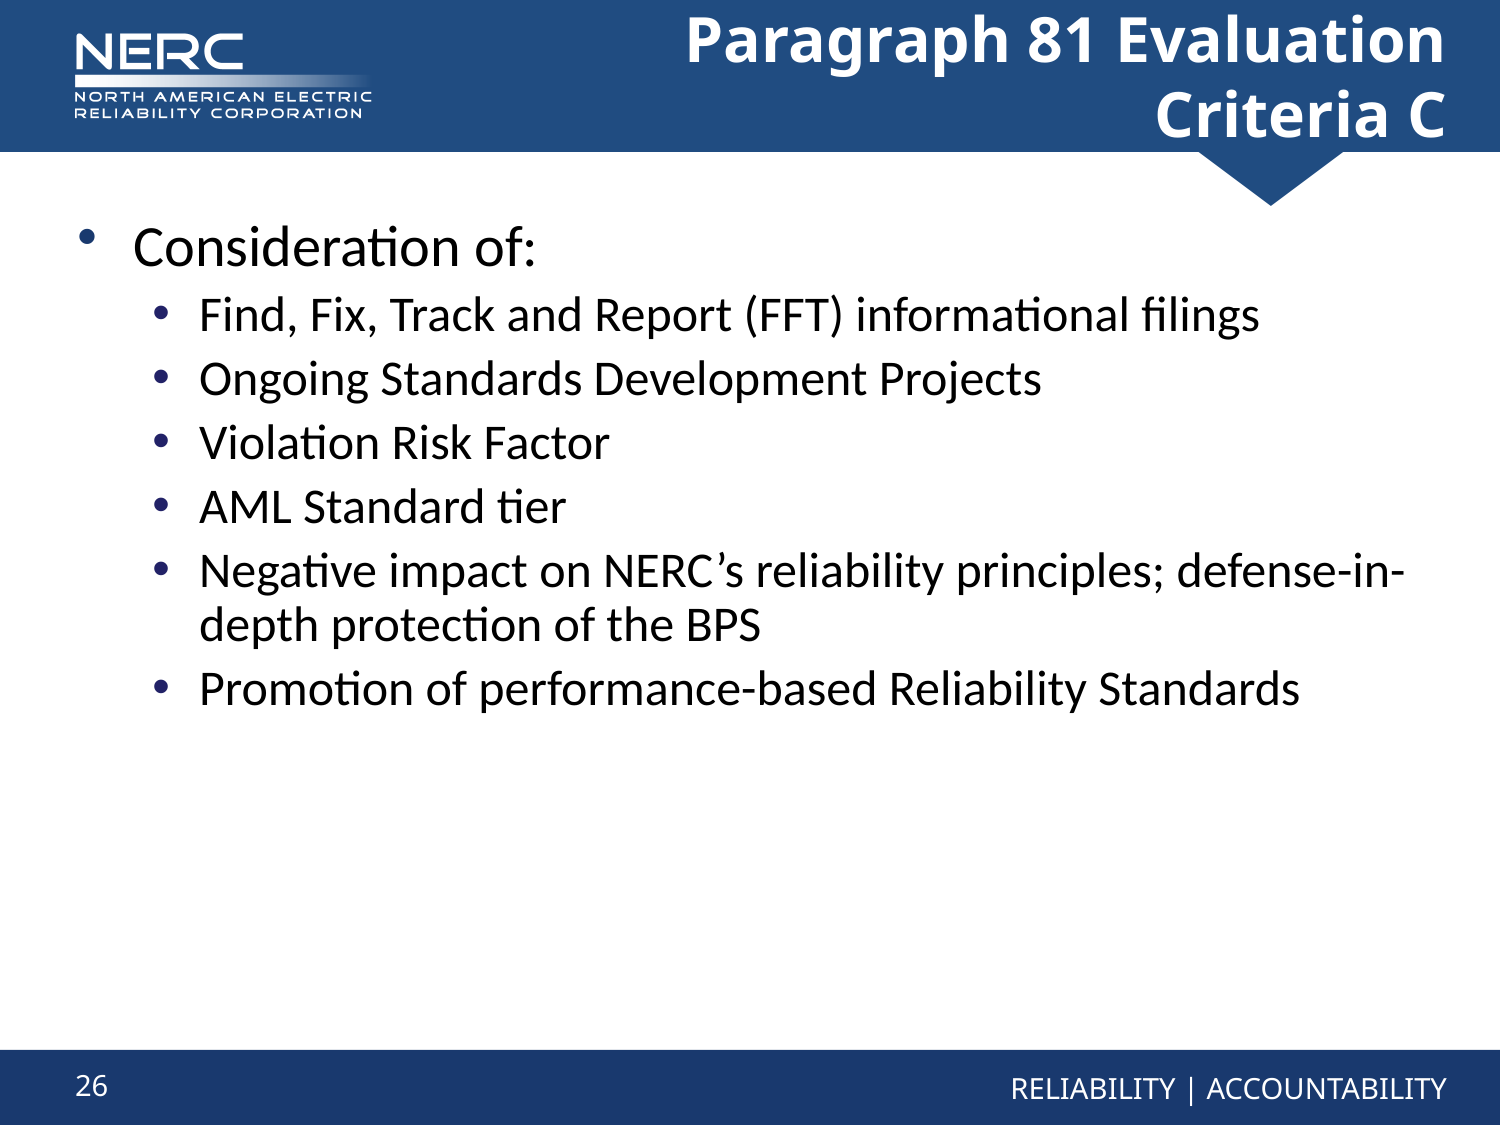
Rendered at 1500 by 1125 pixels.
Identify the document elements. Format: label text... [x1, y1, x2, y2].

title Paragraph 81 Evaluation Criteria C [474, 0, 1463, 100]
picture [0, 0, 1500, 206]
list Consideration of: Find, Fix, Track and Report (FFT) informational filings Ongoing Standards Development Projects Violation Risk Factor AML Standard tier Negative impact on NERC’s reliability principles; defense-in-depth protection of the BPS Promotion of performance-based Reliability Standards [62, 208, 1444, 1004]
